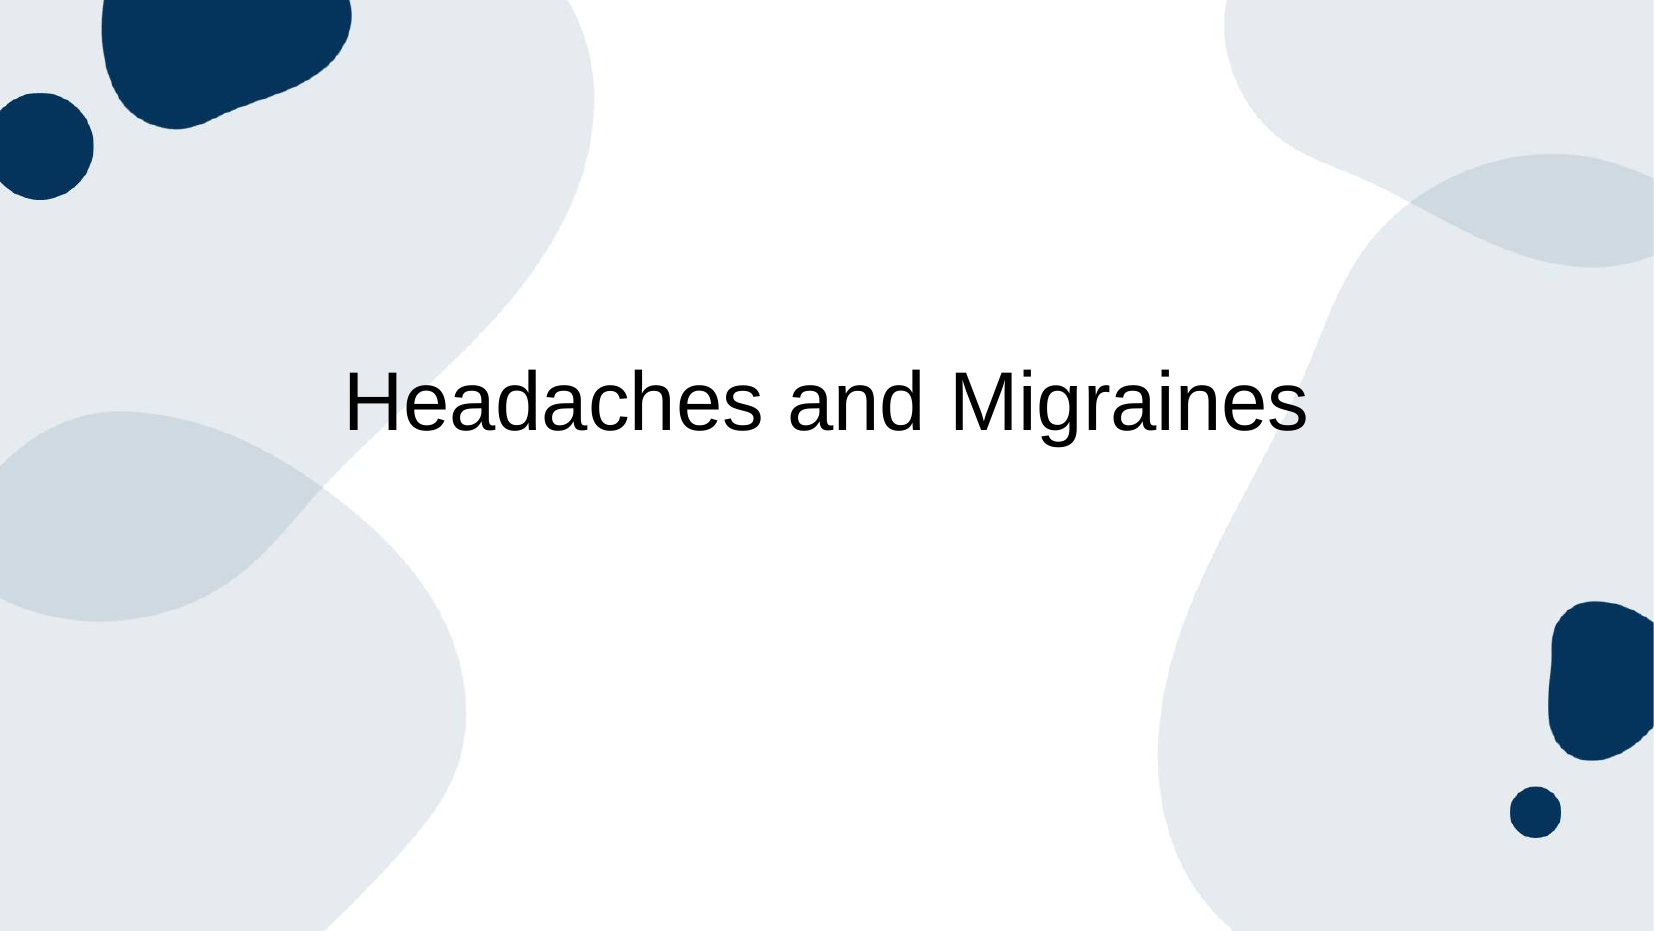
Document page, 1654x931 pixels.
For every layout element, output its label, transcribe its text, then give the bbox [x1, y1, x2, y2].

text_box Headaches and Migraines [82, 37, 1571, 757]
picture [0, 0, 1654, 931]
